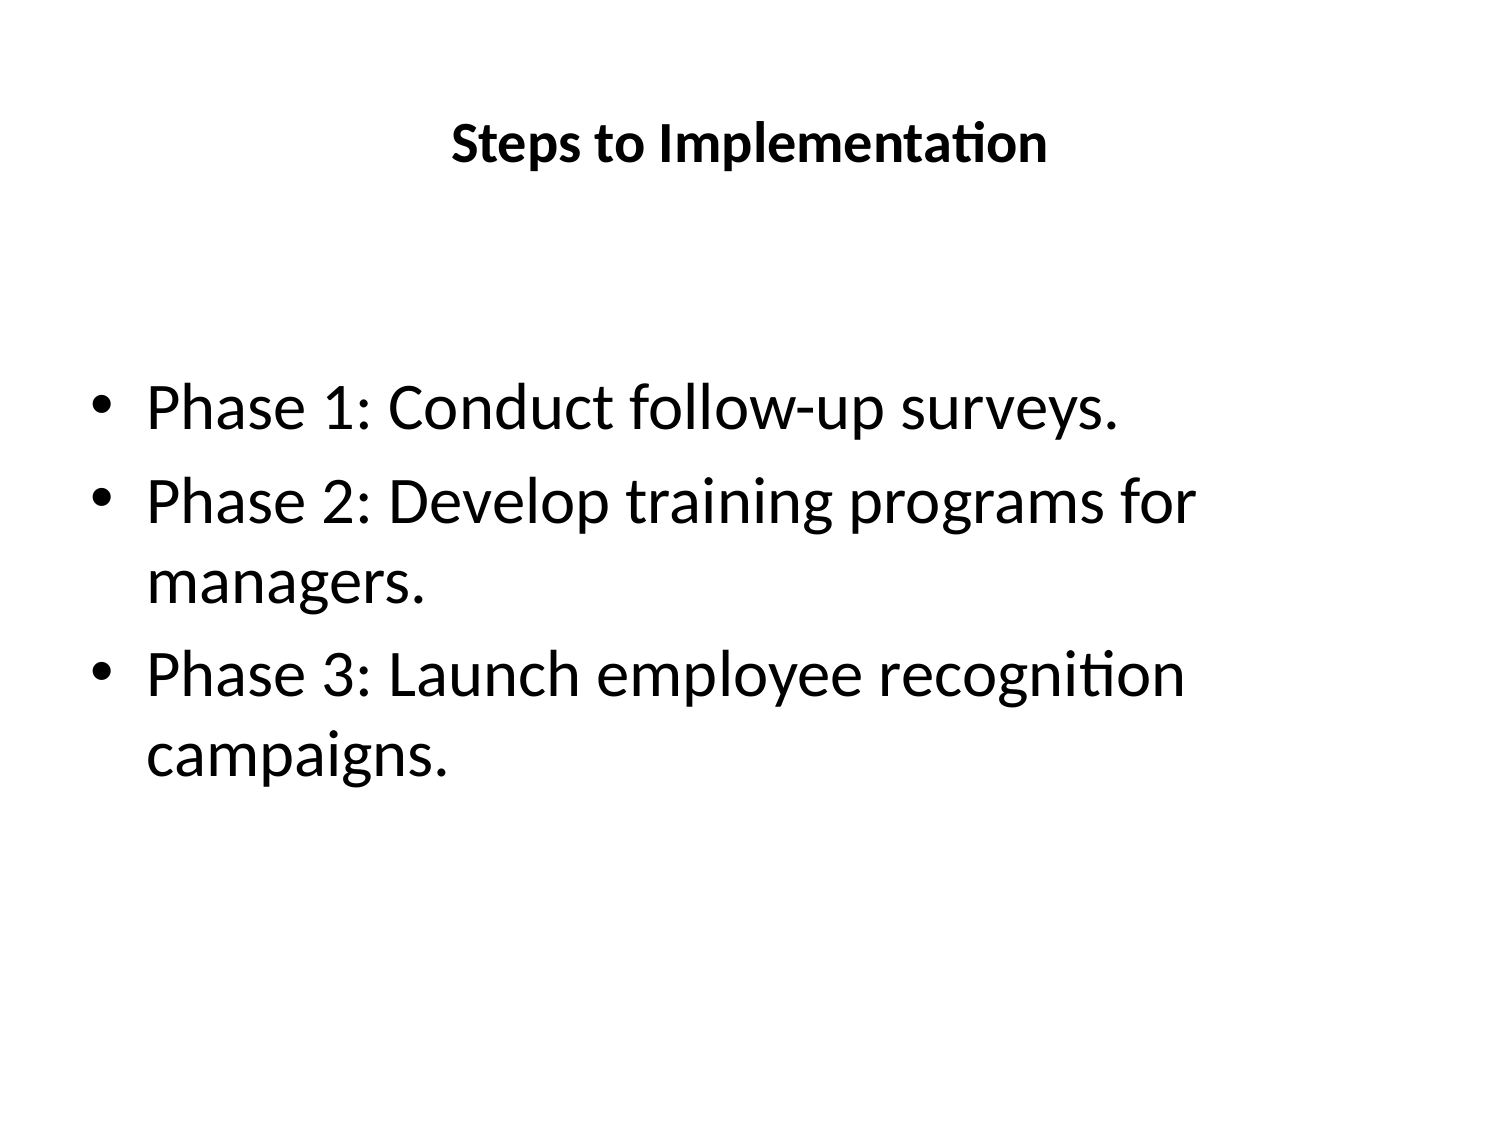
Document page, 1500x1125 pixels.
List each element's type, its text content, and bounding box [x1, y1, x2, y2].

title Steps to Implementation [75, 45, 1425, 233]
list Phase 1: Conduct follow-up surveys. Phase 2: Develop training programs for managers. Phase 3: Launch employee recognition campaigns. [75, 262, 1425, 1005]
